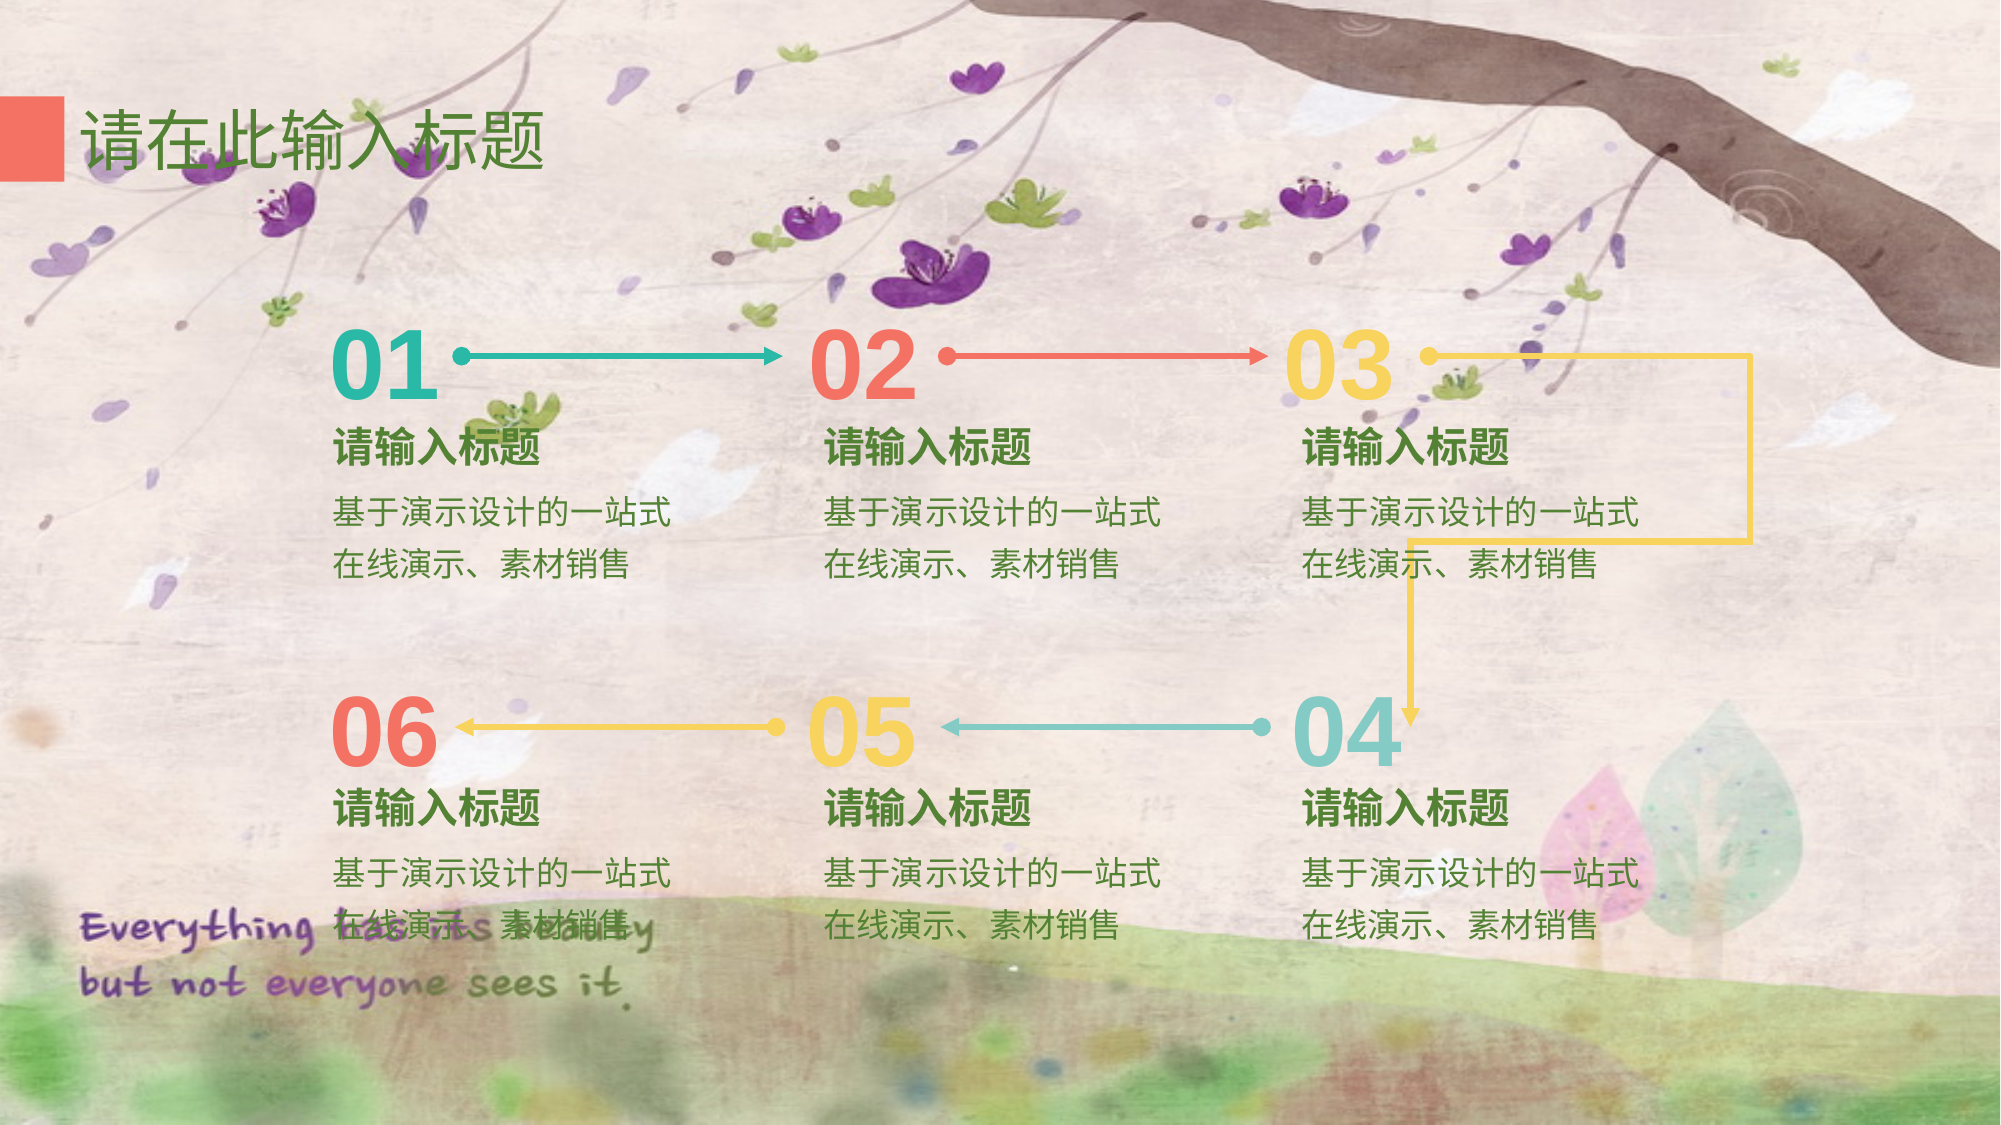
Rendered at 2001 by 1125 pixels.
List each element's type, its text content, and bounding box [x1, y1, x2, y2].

text_box 基于演示设计的一站式在线演示、素材销售 [808, 832, 1178, 952]
text_box 基于演示设计的一站式在线演示、素材销售 [1286, 471, 1394, 590]
text_box 请输入标题 [318, 774, 592, 832]
text_box 04 [1291, 666, 1403, 774]
text_box 请输入标题 [1286, 774, 1560, 832]
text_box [0, 96, 549, 182]
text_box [1394, 371, 1766, 712]
text_box 请输入标题 [808, 774, 1082, 832]
text_box 基于演示设计的一站式在线演示、素材销售 [318, 471, 687, 590]
text_box 02 [808, 299, 920, 413]
text_box 基于演示设计的一站式在线演示、素材销售 [318, 832, 687, 952]
text_box 03 [1283, 299, 1396, 420]
text_box 请输入标题 [318, 413, 592, 471]
text_box 05 [805, 666, 918, 787]
text_box 请输入标题 [1286, 413, 1394, 471]
picture [0, 0, 2001, 1125]
text_box 01 [329, 299, 441, 413]
text_box 06 [329, 666, 441, 774]
text_box 基于演示设计的一站式在线演示、素材销售 [1286, 832, 1656, 952]
text_box 基于演示设计的一站式在线演示、素材销售 [808, 471, 1178, 590]
text_box 请输入标题 [808, 413, 1082, 471]
